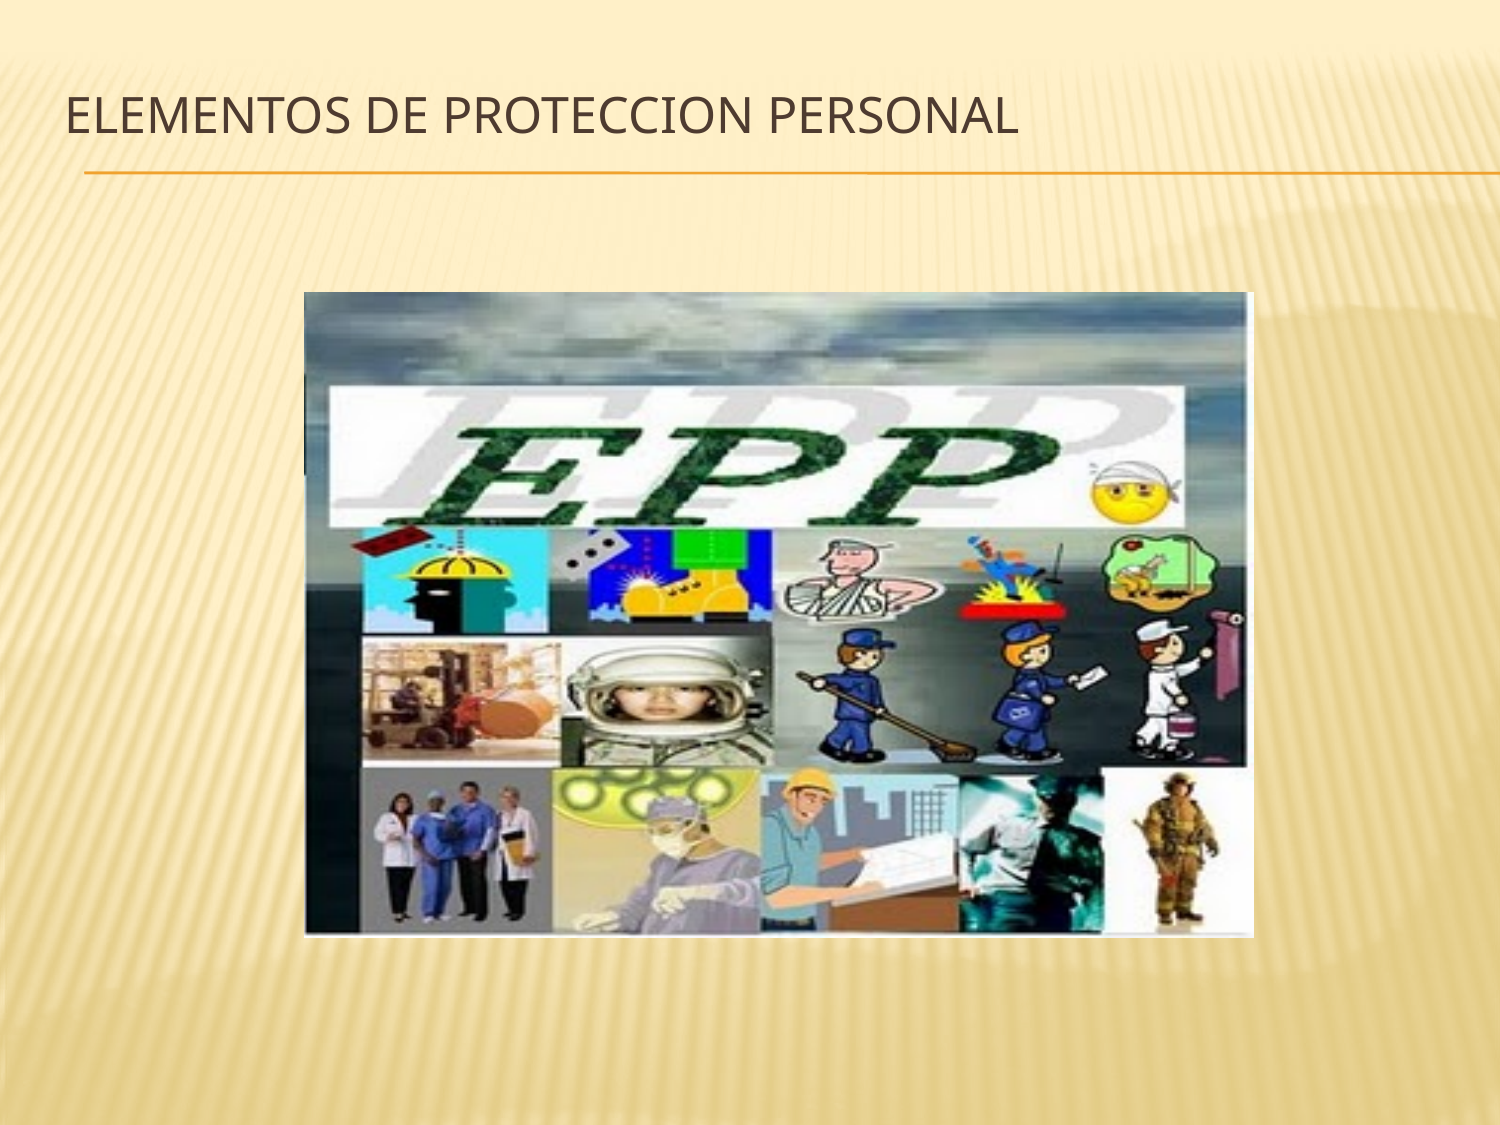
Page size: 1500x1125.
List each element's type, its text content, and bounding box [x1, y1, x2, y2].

picture [304, 292, 1255, 938]
title ELEMENTOS DE PROTECCION PERSONAL [49, 75, 1475, 213]
